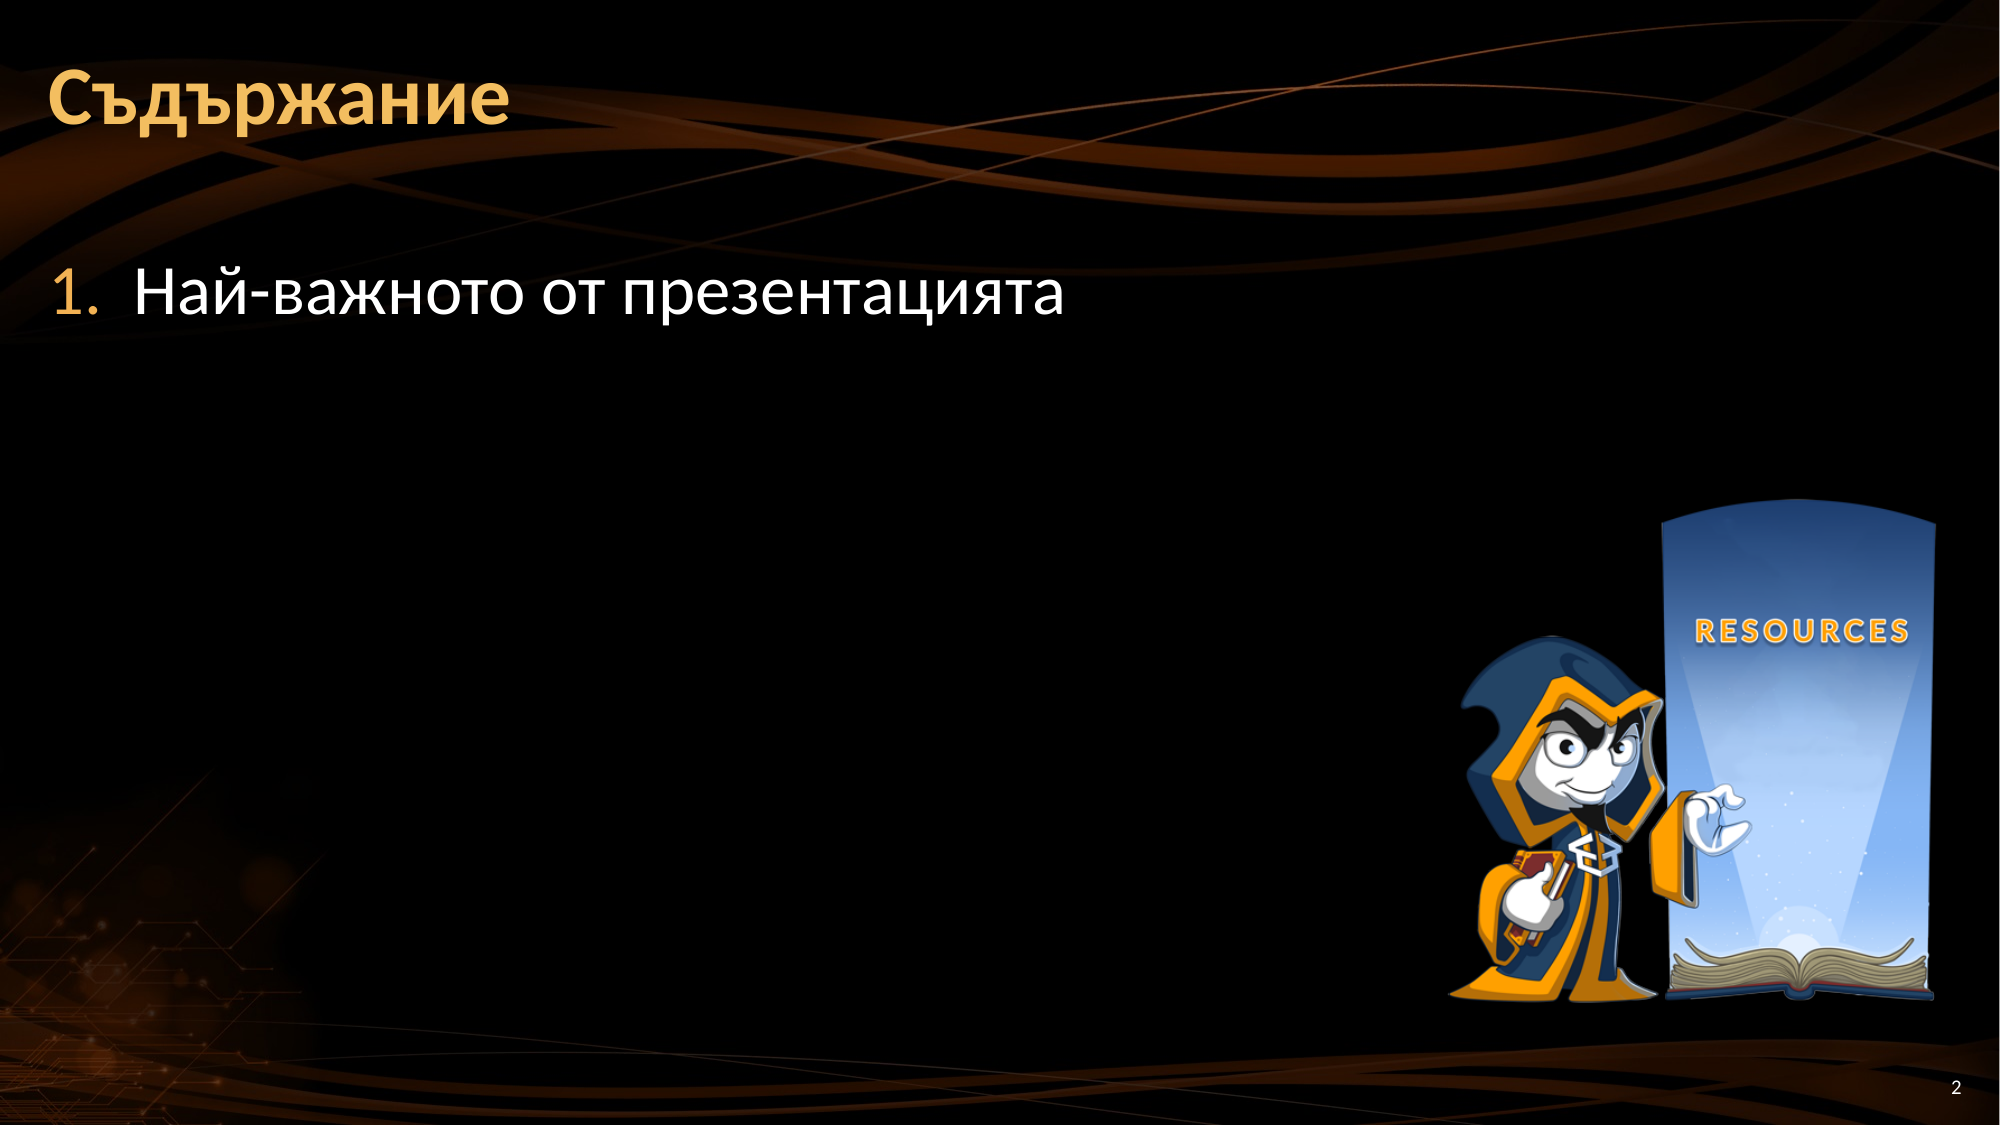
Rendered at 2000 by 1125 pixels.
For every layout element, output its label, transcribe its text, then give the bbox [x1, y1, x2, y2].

list Най-важното от презентацията [31, 195, 1663, 1103]
title Съдържание [31, 6, 861, 189]
picture [0, 0, 2000, 1125]
slide_number 2 [1897, 1070, 1968, 1103]
